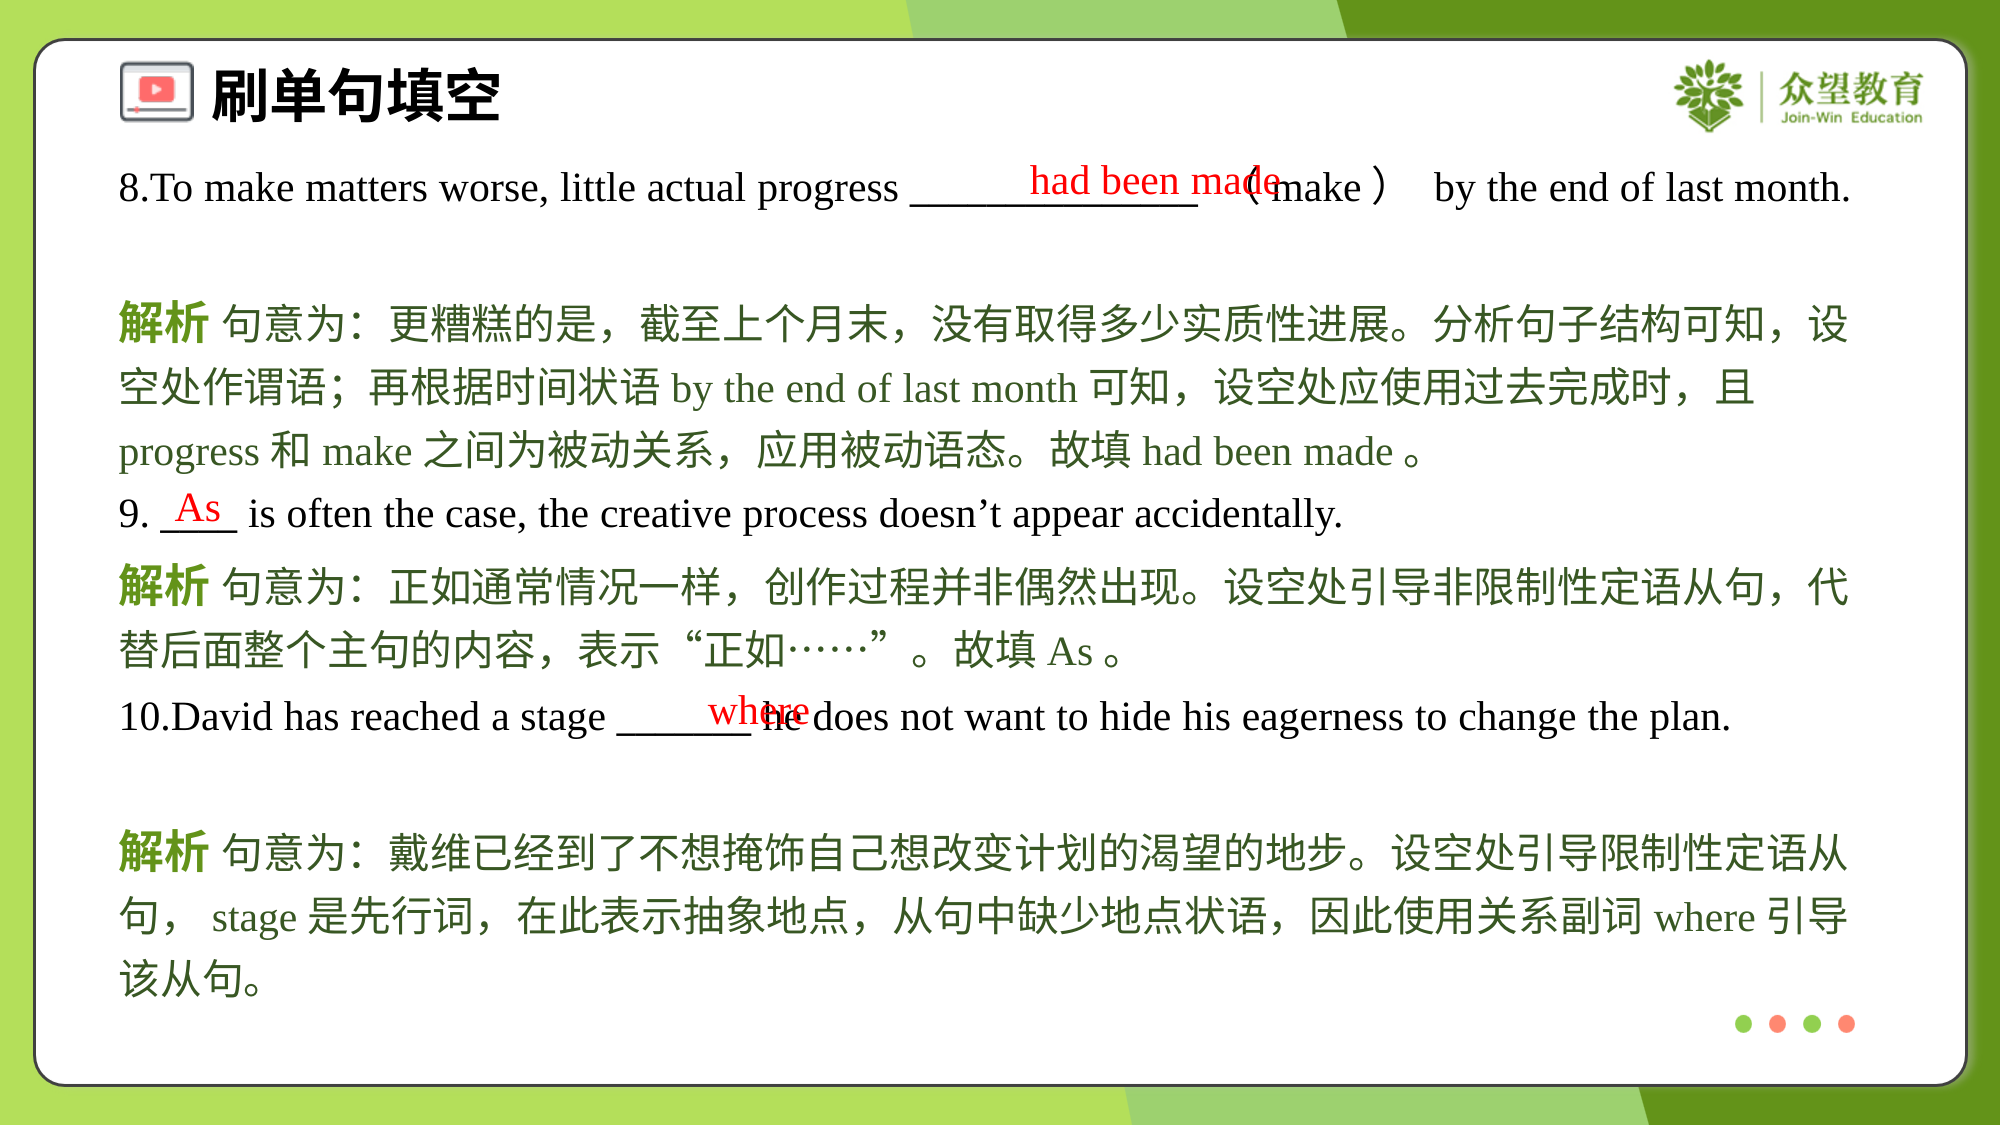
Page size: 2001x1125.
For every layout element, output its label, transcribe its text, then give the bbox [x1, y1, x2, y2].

text_box 解析 句意为：更糟糕的是，截至上个月末，没有取得多少实质性进展。分析句子结构可知，设空处作谓语；再根据时间状语by the end of last month可知，设空处应使用过去完成时，且progress和make之间为被动关系，应用被动语态。故填had been made。 [118, 279, 1883, 469]
text_box As [170, 467, 226, 525]
text_box 解析 句意为：戴维已经到了不想掩饰自己想改变计划的渴望的地步。设空处引导限制性定语从句，stage是先行词，在此表示抽象地点，从句中缺少地点状语，因此使用关系副词where引导该从句。 [118, 809, 1883, 998]
text_box 解析 句意为：正如通常情况一样，创作过程并非偶然出现。设空处引导非限制性定语从句，代替后面整个主句的内容，表示“正如……”。故填As。 [118, 542, 1883, 669]
text_box 9. ____ is often the case, the creative process doesn’t appear accidentally. [118, 473, 1883, 531]
text_box where [703, 670, 815, 728]
picture [0, 0, 2000, 1125]
text_box 8.To make matters worse, little actual progress _______________ （make） by the end of last month. [118, 146, 1883, 267]
text_box 10.David has reached a stage _______ he does not want to hide his eagerness to change the plan. [118, 676, 1883, 797]
text_box had been made [1015, 140, 1296, 198]
